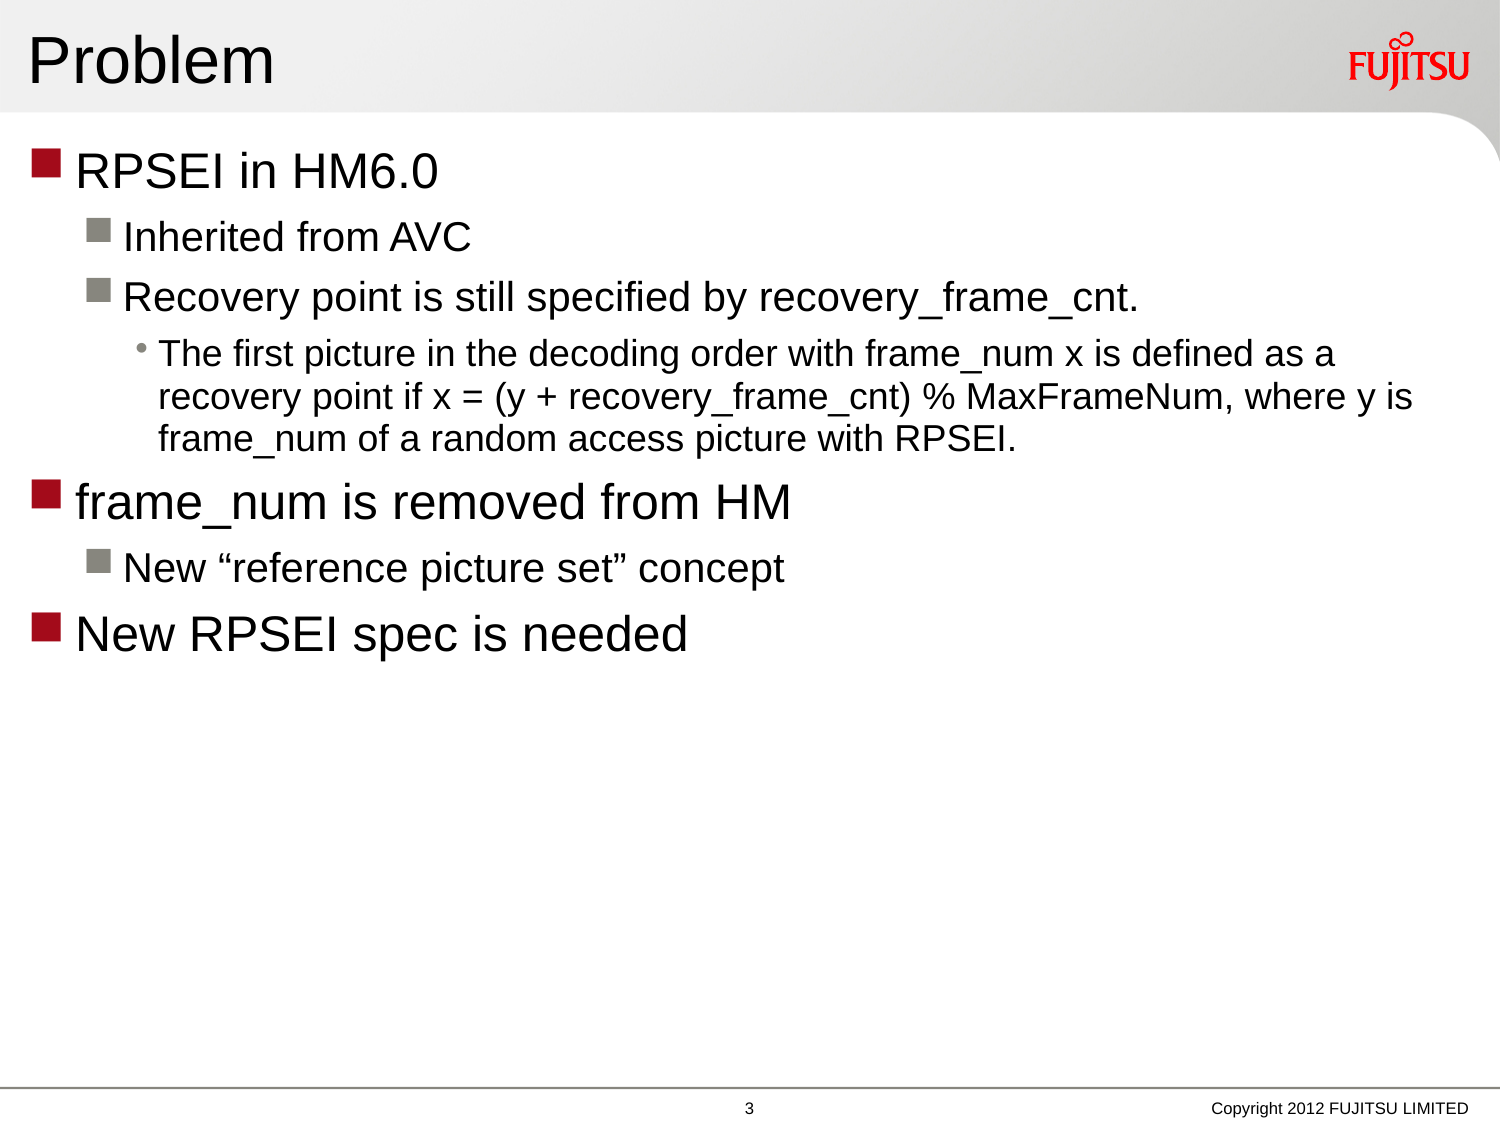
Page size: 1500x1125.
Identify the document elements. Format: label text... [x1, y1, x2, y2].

title Problem [27, 0, 1318, 114]
list RPSEI in HM6.0 Inherited from AVC Recovery point is still specified by recovery_frame_cnt. The first picture in the decoding order with frame_num x is defined as a recovery point if x = (y + recovery_frame_cnt) % MaxFrameNum, where y is frame_num of a random access picture with RPSEI. frame_num is removed from HM New “reference picture set” concept New RPSEI spec is needed [27, 142, 1470, 1061]
footer Copyright 2012 FUJITSU LIMITED [809, 1091, 1470, 1125]
slide_number 2 [705, 1091, 795, 1125]
picture [0, 0, 1500, 176]
